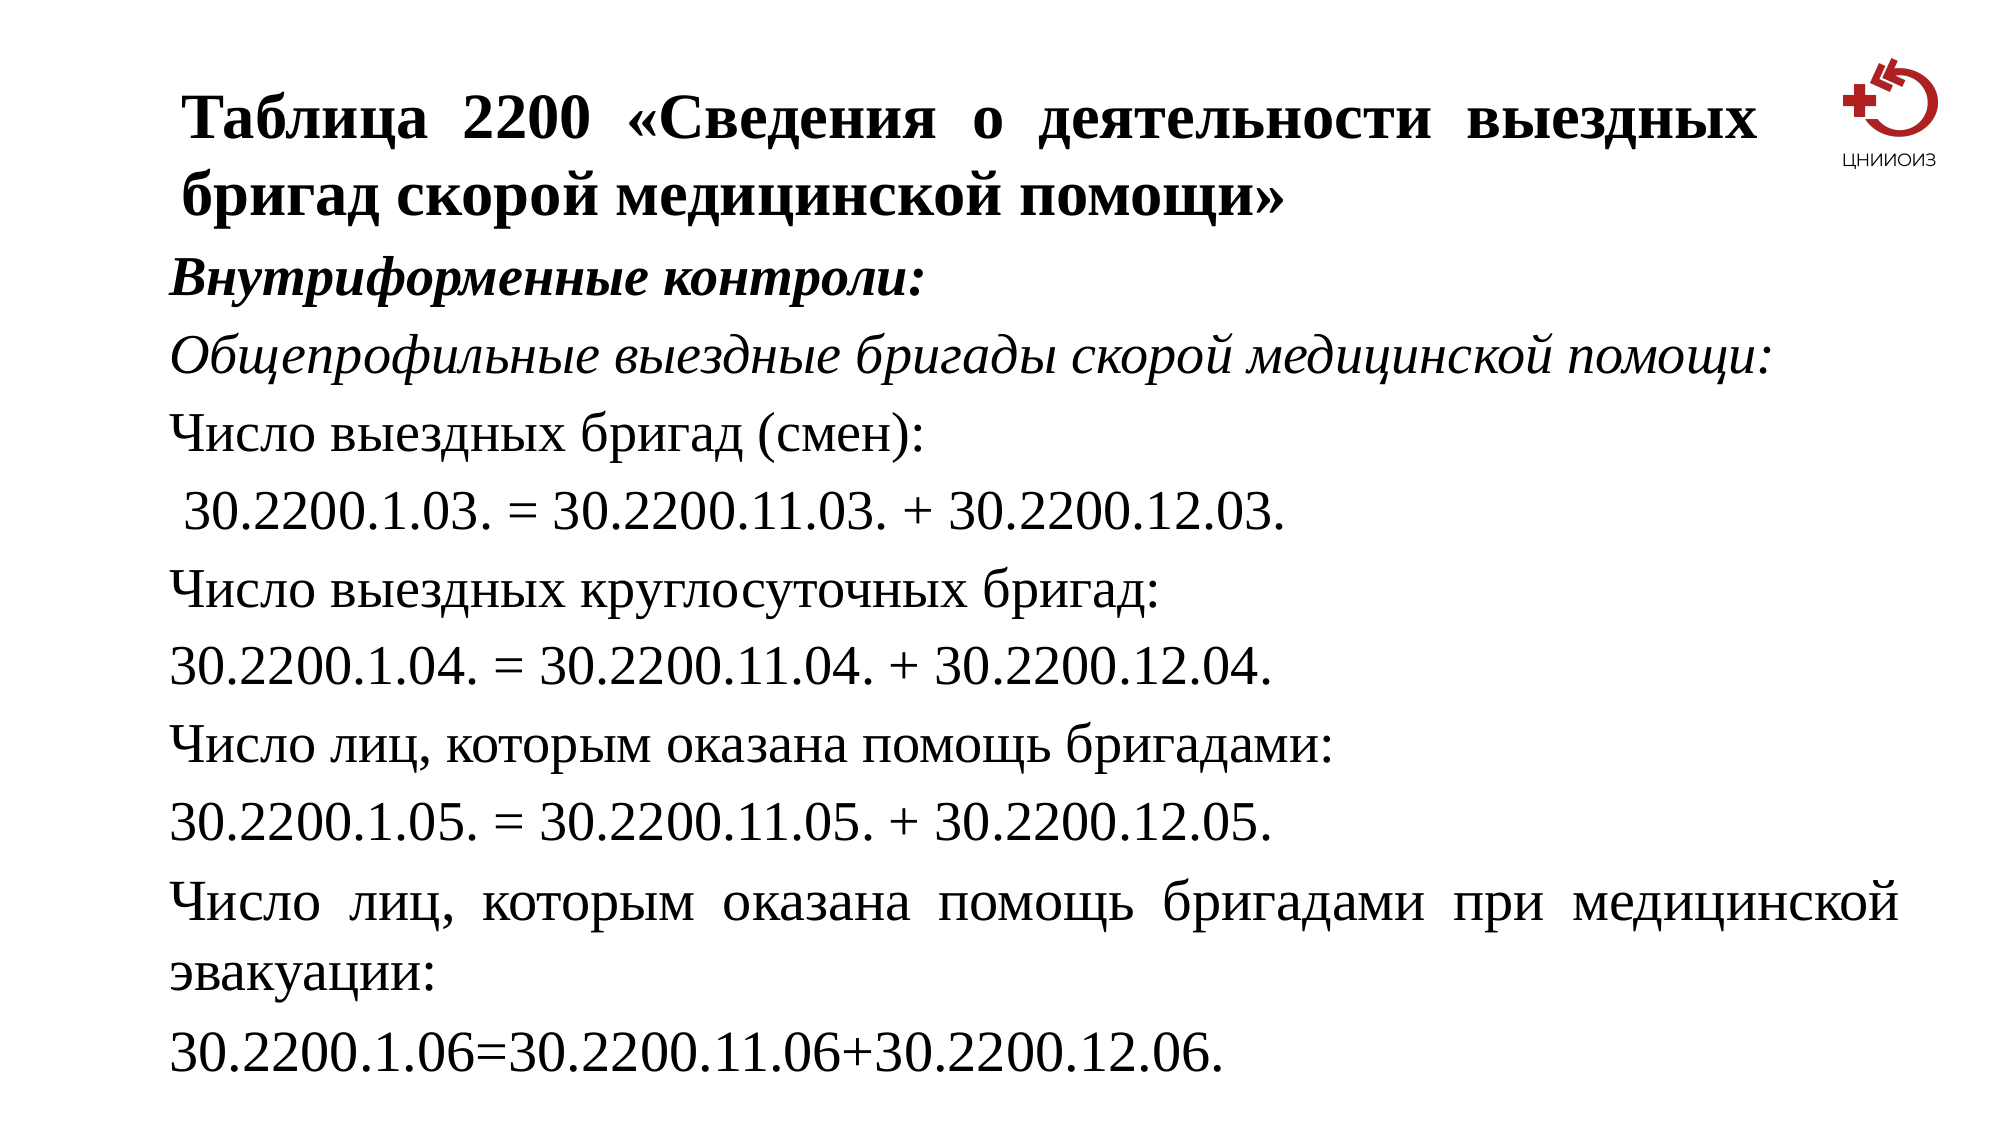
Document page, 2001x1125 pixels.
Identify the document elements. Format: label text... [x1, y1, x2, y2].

title Таблица 2200 «Сведения о деятельности выездных бригад скорой медицинской помощи» [166, 58, 1774, 231]
list Внутриформенные контроли: Общепрофильные выездные бригады скорой медицинской помощи: Число выездных бригад (смен): 30.2200.1.03. = 30.2200.11.03. + 30.2200.12.03. Число выездных круглосуточных бригад: 30.2200.1.04. = 30.2200.11.04. + 30.2200.12.04. Число лиц, которым оказана помощь бригадами: 30.2200.1.05. = 30.2200.11.05. + 30.2200.12.05. Число лиц, которым оказана помощь бригадами при медицинской эвакуации: 30.2200.1.06=30.2200.11.06+30.2200.12.06. [95, 231, 1917, 1067]
picture [1843, 58, 1938, 169]
